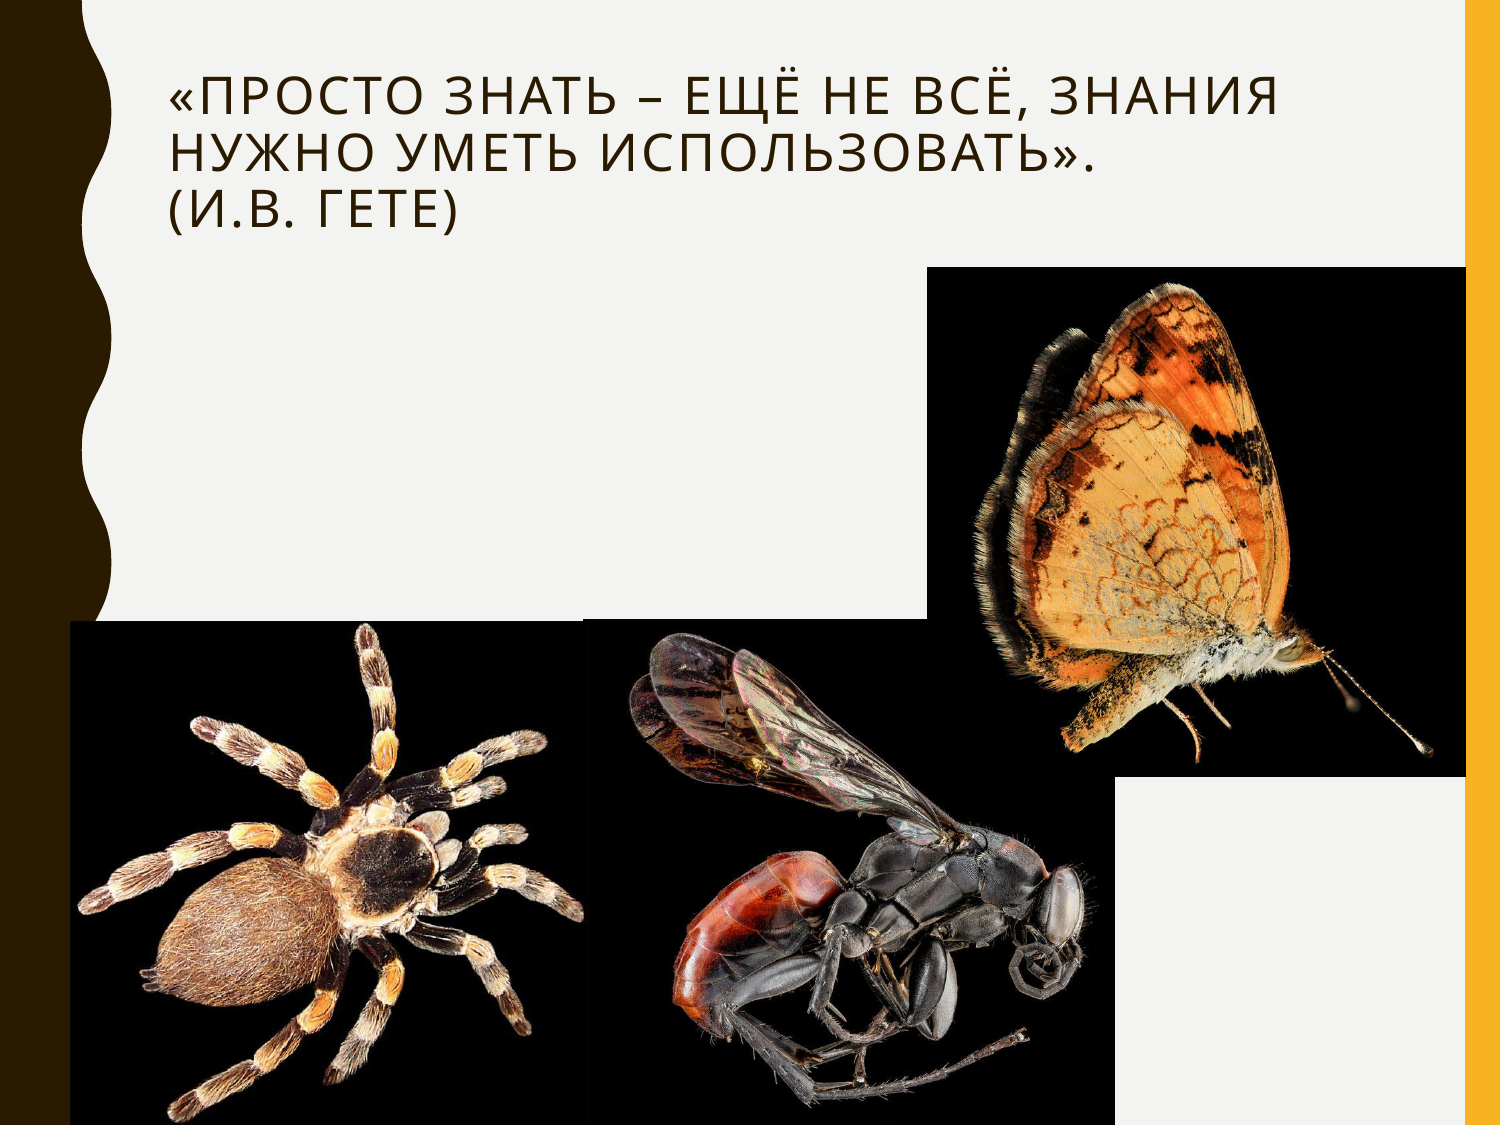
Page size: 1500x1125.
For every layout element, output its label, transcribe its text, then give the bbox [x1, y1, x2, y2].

picture [70, 619, 1115, 1125]
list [927, 267, 1466, 777]
title «Просто знать – ещё не всё, знания нужно уметь использовать». (И.В. Гете) [154, 62, 1407, 308]
